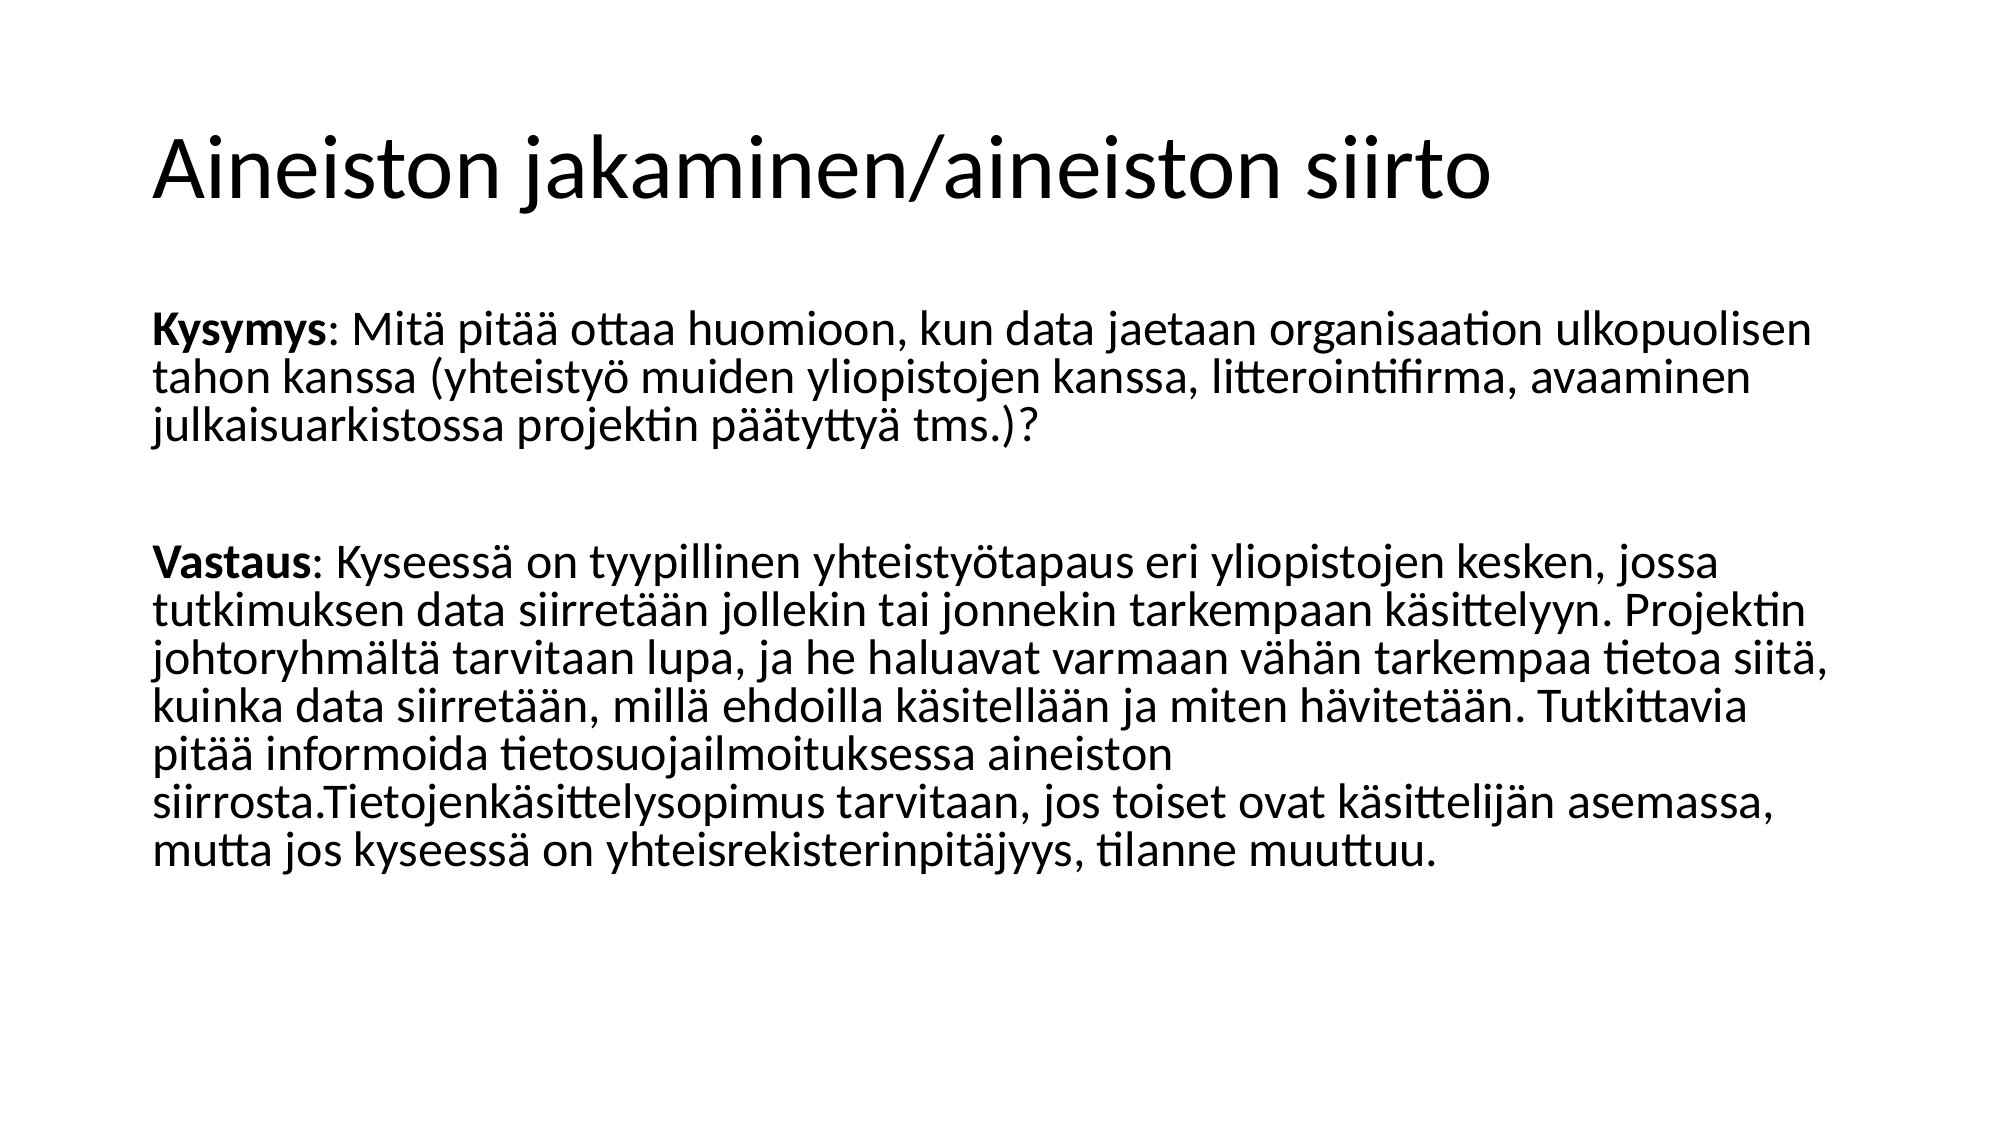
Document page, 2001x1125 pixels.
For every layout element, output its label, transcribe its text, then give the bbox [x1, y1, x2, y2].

title Aineiston jakaminen/aineiston siirto [137, 59, 1863, 278]
list Kysymys: Mitä pitää ottaa huomioon, kun data jaetaan organisaation ulkopuolisen tahon kanssa (yhteistyö muiden yliopistojen kanssa, litterointifirma, avaaminen julkaisuarkistossa projektin päätyttyä tms.)? Vastaus: Kyseessä on tyypillinen yhteistyötapaus eri yliopistojen kesken, jossa tutkimuksen data siirretään jollekin tai jonnekin tarkempaan käsittelyyn. Projektin johtoryhmältä tarvitaan lupa, ja he haluavat varmaan vähän tarkempaa tietoa siitä, kuinka data siirretään, millä ehdoilla käsitellään ja miten hävitetään. Tutkittavia pitää informoida tietosuojailmoituksessa aineiston siirrosta.Tietojenkäsittelysopimus tarvitaan, jos toiset ovat käsittelijän asemassa, mutta jos kyseessä on yhteisrekisterinpitäjyys, tilanne muuttuu. [137, 299, 1863, 1086]
